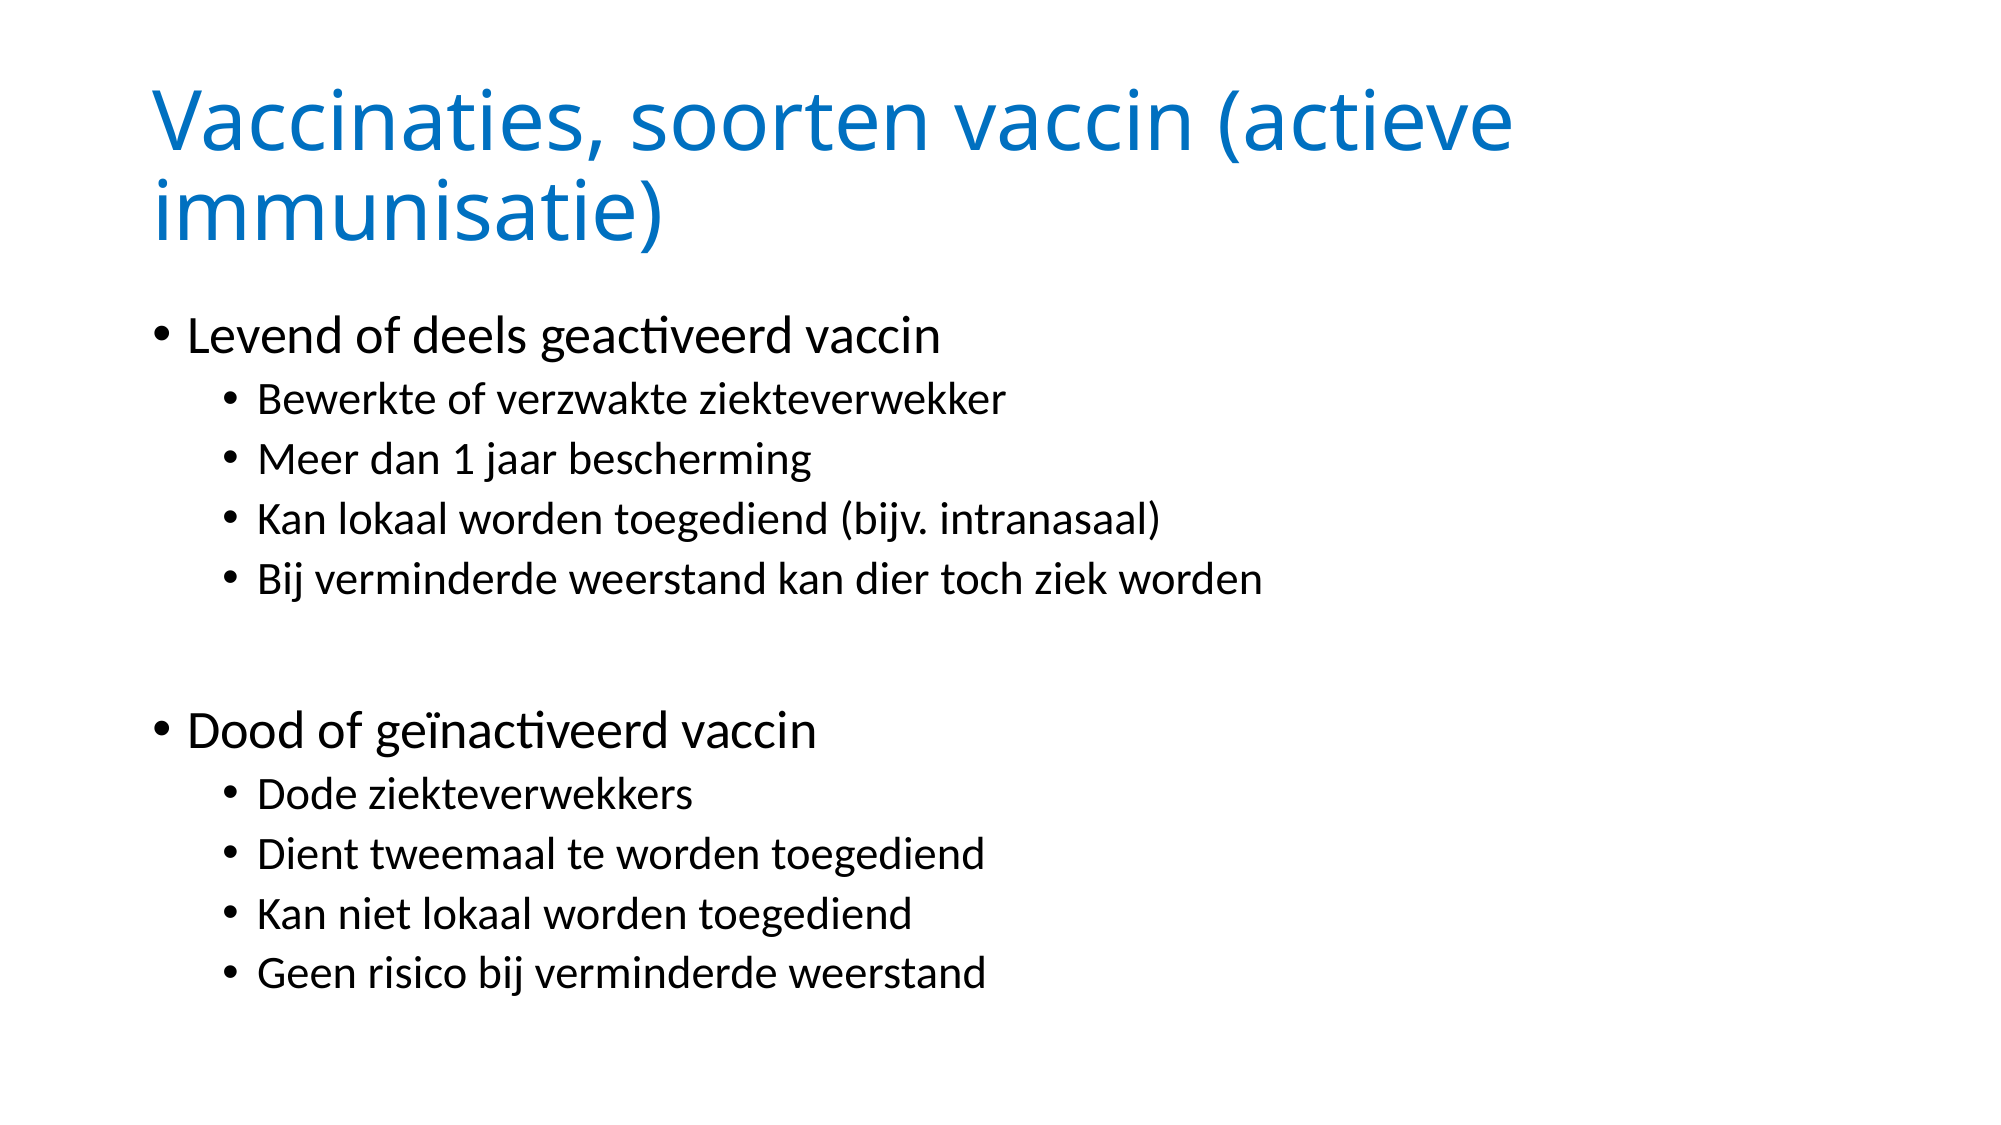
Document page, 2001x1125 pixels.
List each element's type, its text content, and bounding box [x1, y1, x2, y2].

title Vaccinaties, soorten vaccin (actieve immunisatie) [137, 59, 1863, 278]
list Levend of deels geactiveerd vaccin Bewerkte of verzwakte ziekteverwekker Meer dan 1 jaar bescherming Kan lokaal worden toegediend (bijv. intranasaal) Bij verminderde weerstand kan dier toch ziek worden Dood of geïnactiveerd vaccin Dode ziekteverwekkers Dient tweemaal te worden toegediend Kan niet lokaal worden toegediend Geen risico bij verminderde weerstand [137, 299, 1863, 1014]
